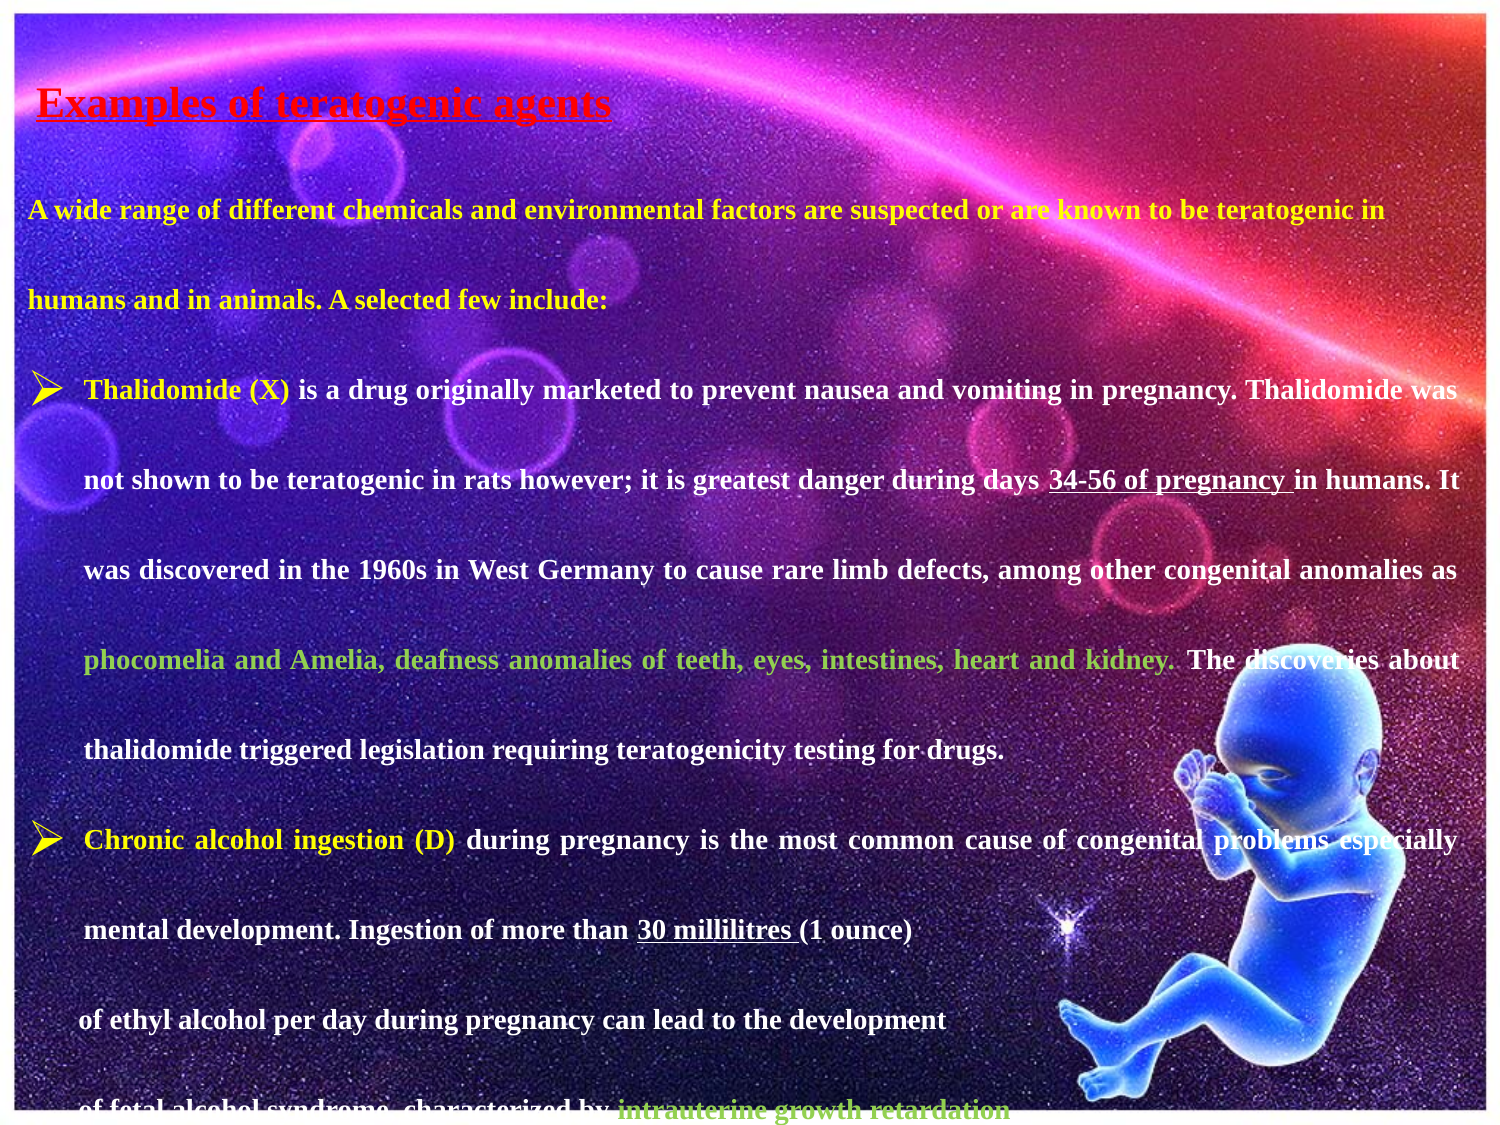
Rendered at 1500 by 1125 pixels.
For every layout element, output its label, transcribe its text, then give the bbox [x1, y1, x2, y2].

picture [0, 0, 1500, 1125]
list Examples of teratogenic agents A wide range of different chemicals and environmental factors are suspected or are known to be teratogenic in humans and in animals. A selected few include: Thalidomide (X) is a drug originally marketed to prevent nausea and vomiting in pregnancy. Thalidomide was not shown to be teratogenic in rats however; it is greatest danger during days 34-56 of pregnancy in humans. It was discovered in the 1960s in West Germany to cause rare limb defects, among other congenital anomalies as phocomelia and Amelia, deafness anomalies of teeth, eyes, intestines, heart and kidney. The discoveries about thalidomide triggered legislation requiring teratogenicity testing for drugs. Chronic alcohol ingestion (D) during pregnancy is the most common cause of congenital problems especially mental development. Ingestion of more than 30 millilitres (1 ounce) of ethyl alcohol per day during pregnancy can lead to the development of fetal alcohol syndrome, characterized by intrauterine growth retardation and subsequent learning disabilities, such as distractibility, and language disorders. Heavier consumption of alcohol, more than 60 millilitres per day, by a pregnant woman can result in malformations of the fetal brain and in spontaneous abortions. [12, 12, 1475, 650]
